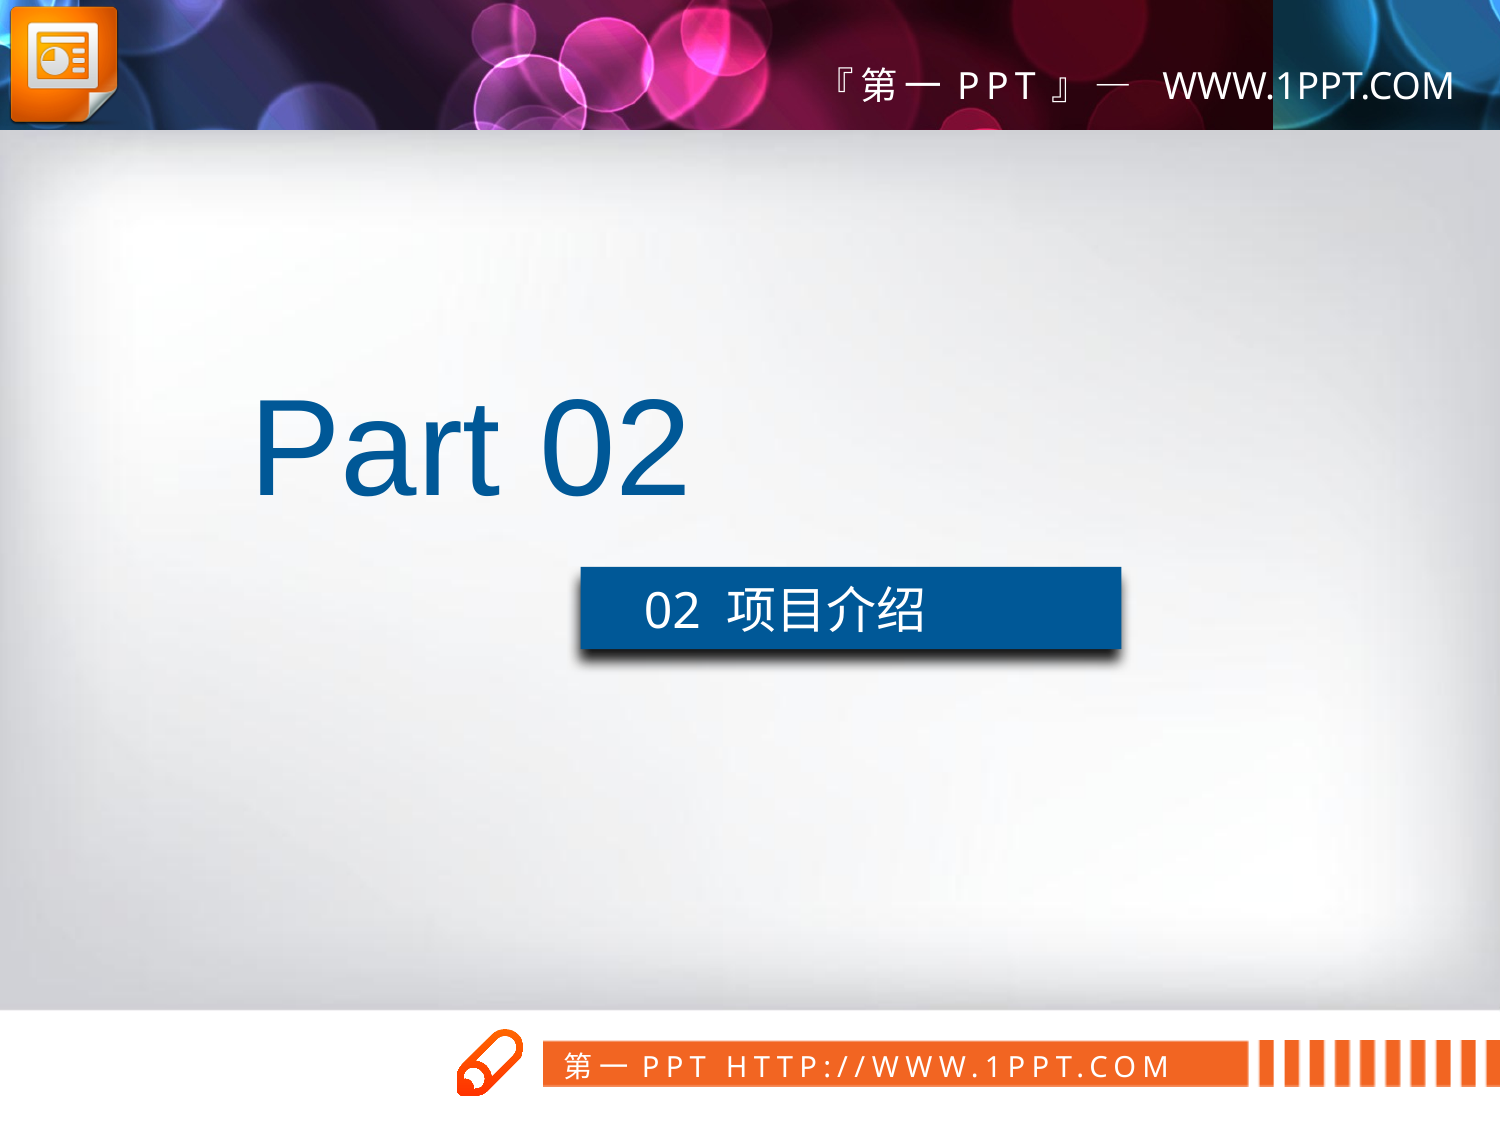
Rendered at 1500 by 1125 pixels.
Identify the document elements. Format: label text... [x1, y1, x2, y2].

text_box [580, 566, 1122, 650]
picture [0, 0, 1500, 1012]
text_box Part 02 [234, 350, 708, 530]
picture [543, 1040, 1500, 1087]
